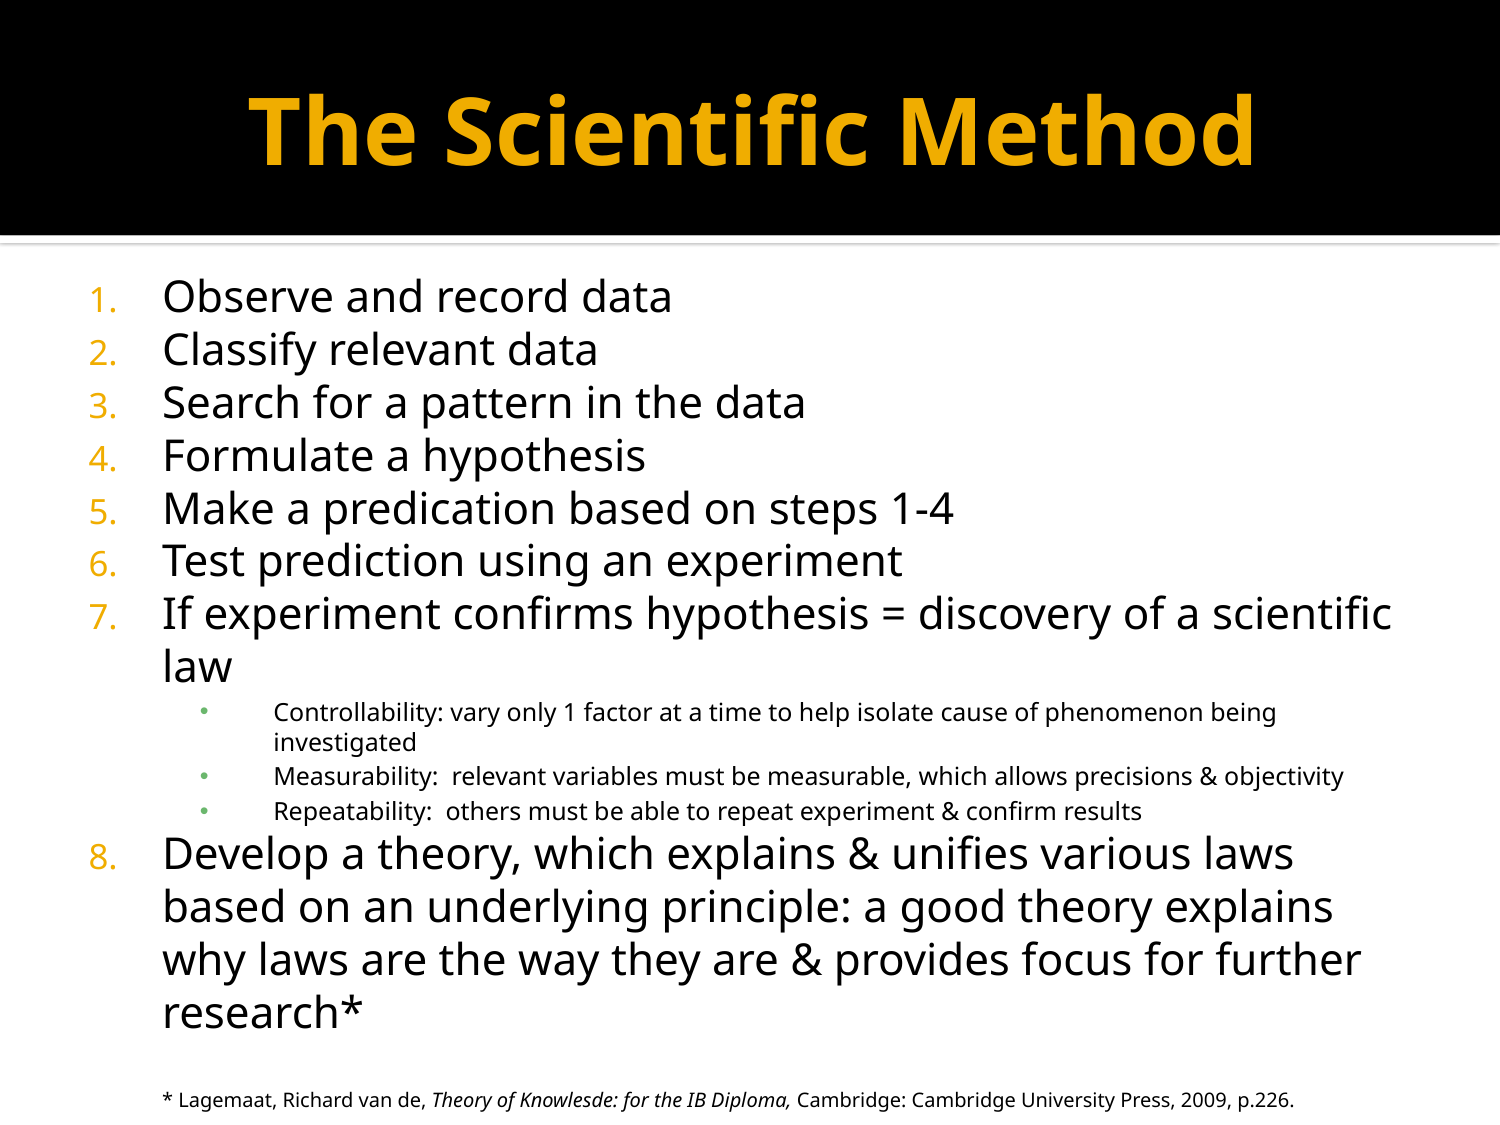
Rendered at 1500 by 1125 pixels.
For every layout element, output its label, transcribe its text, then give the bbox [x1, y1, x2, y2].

title The Scientific Method [75, 25, 1425, 231]
list Observe and record data Classify relevant data Search for a pattern in the data Formulate a hypothesis Make a predication based on steps 1-4 Test prediction using an experiment If experiment confirms hypothesis = discovery of a scientific law Controllability: vary only 1 factor at a time to help isolate cause of phenomenon being investigated Measurability: relevant variables must be measurable, which allows precisions & objectivity Repeatability: others must be able to repeat experiment & confirm results Develop a theory, which explains & unifies various laws based on an underlying principle: a good theory explains why laws are the way they are & provides focus for further research* * Lagemaat, Richard van de, Theory of Knowlesde: for the IB Diploma, Cambridge: Cambridge University Press, 2009, p.226. [62, 249, 1425, 1125]
